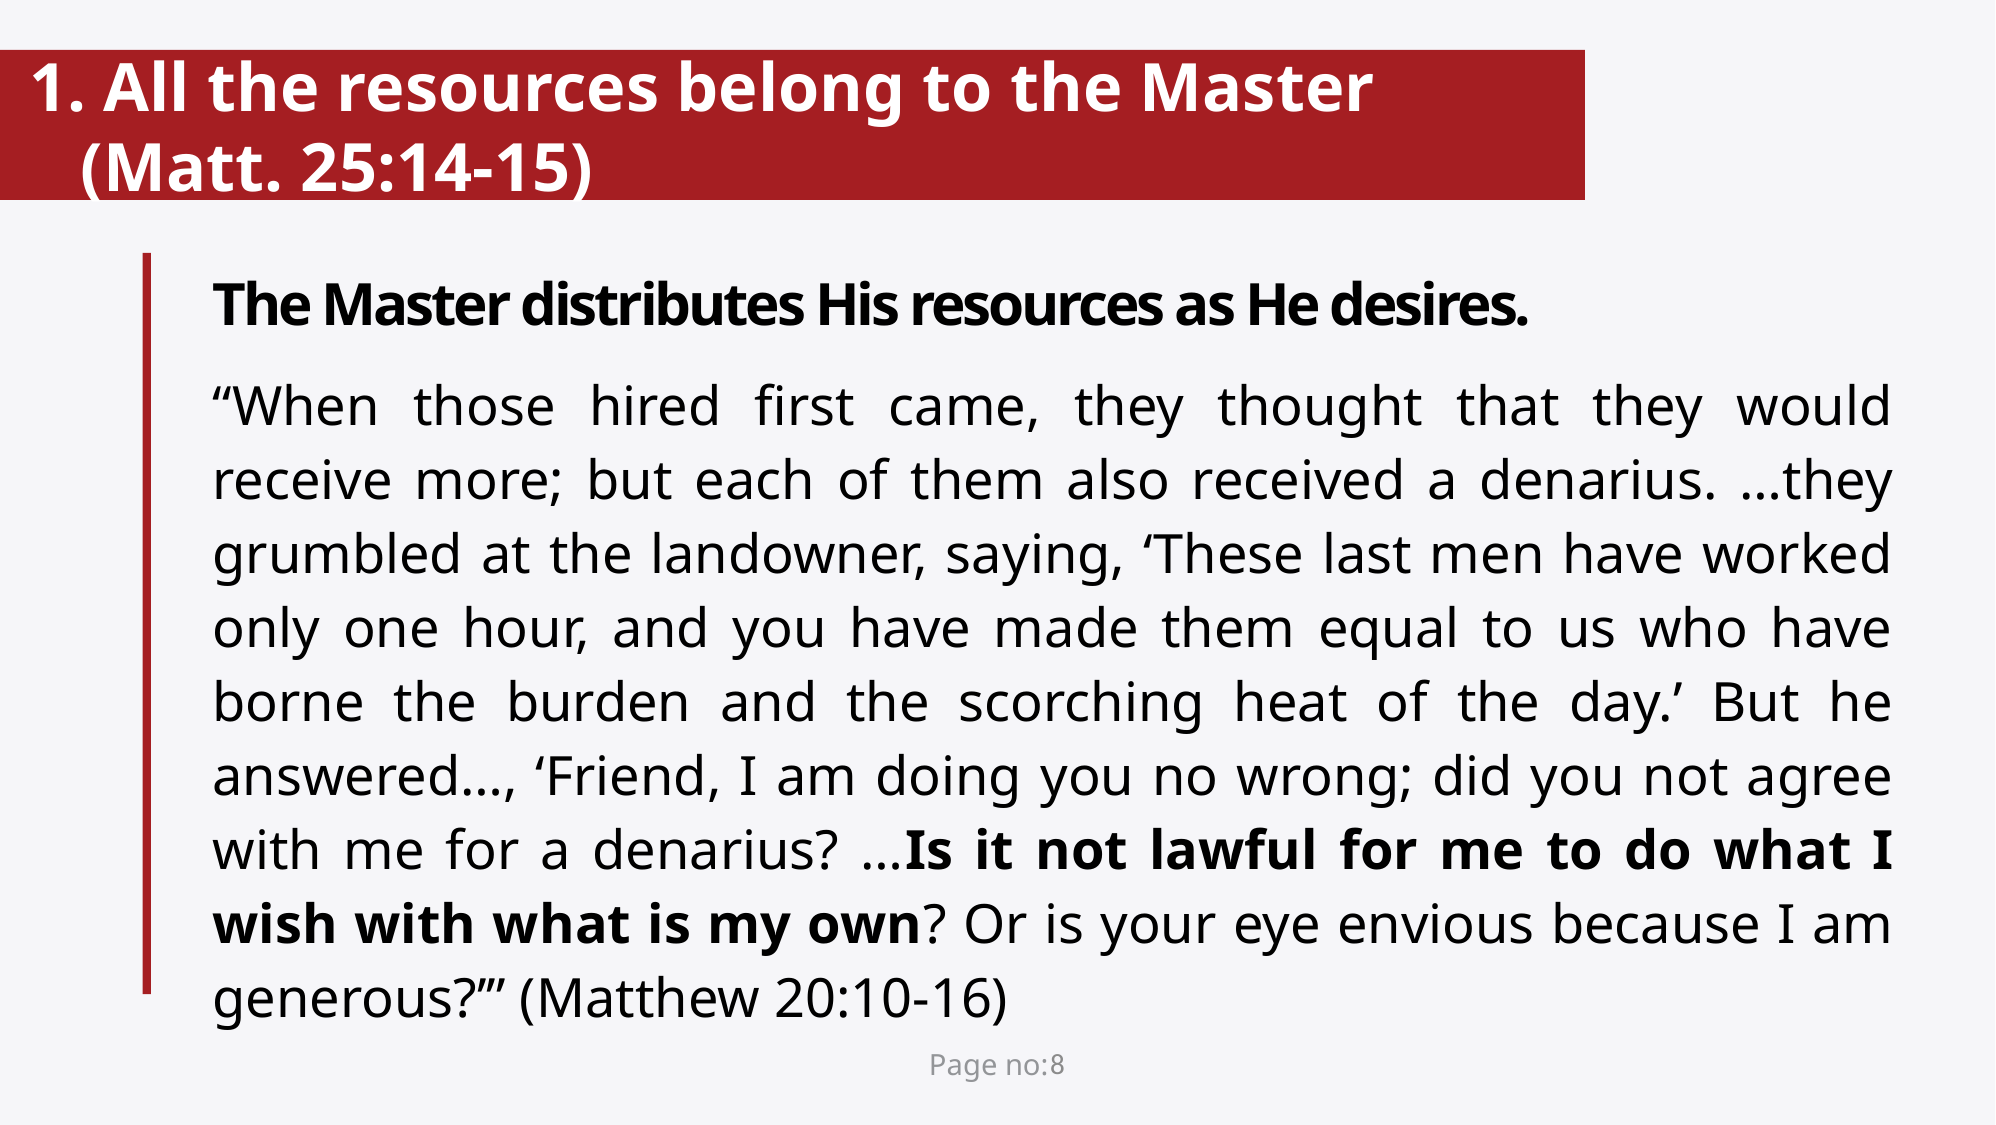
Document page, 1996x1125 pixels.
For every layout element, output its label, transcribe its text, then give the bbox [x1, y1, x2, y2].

title 1. All the resources belong to the Master (Matt. 25:14-15) [14, 62, 1810, 188]
subtitle The Master distributes His resources as He desires. “When those hired first came, they thought that they would receive more; but each of them also received a denarius. …they grumbled at the landowner, saying, ‘These last men have worked only one hour, and you have made them equal to us who have borne the burden and the scorching heat of the day.’ But he answered…, ‘Friend, I am doing you no wrong; did you not agree with me for a denarius? …Is it not lawful for me to do what I wish with what is my own? Or is your eye envious because I am generous?’” (Matthew 20:10-16) [197, 249, 1910, 1000]
